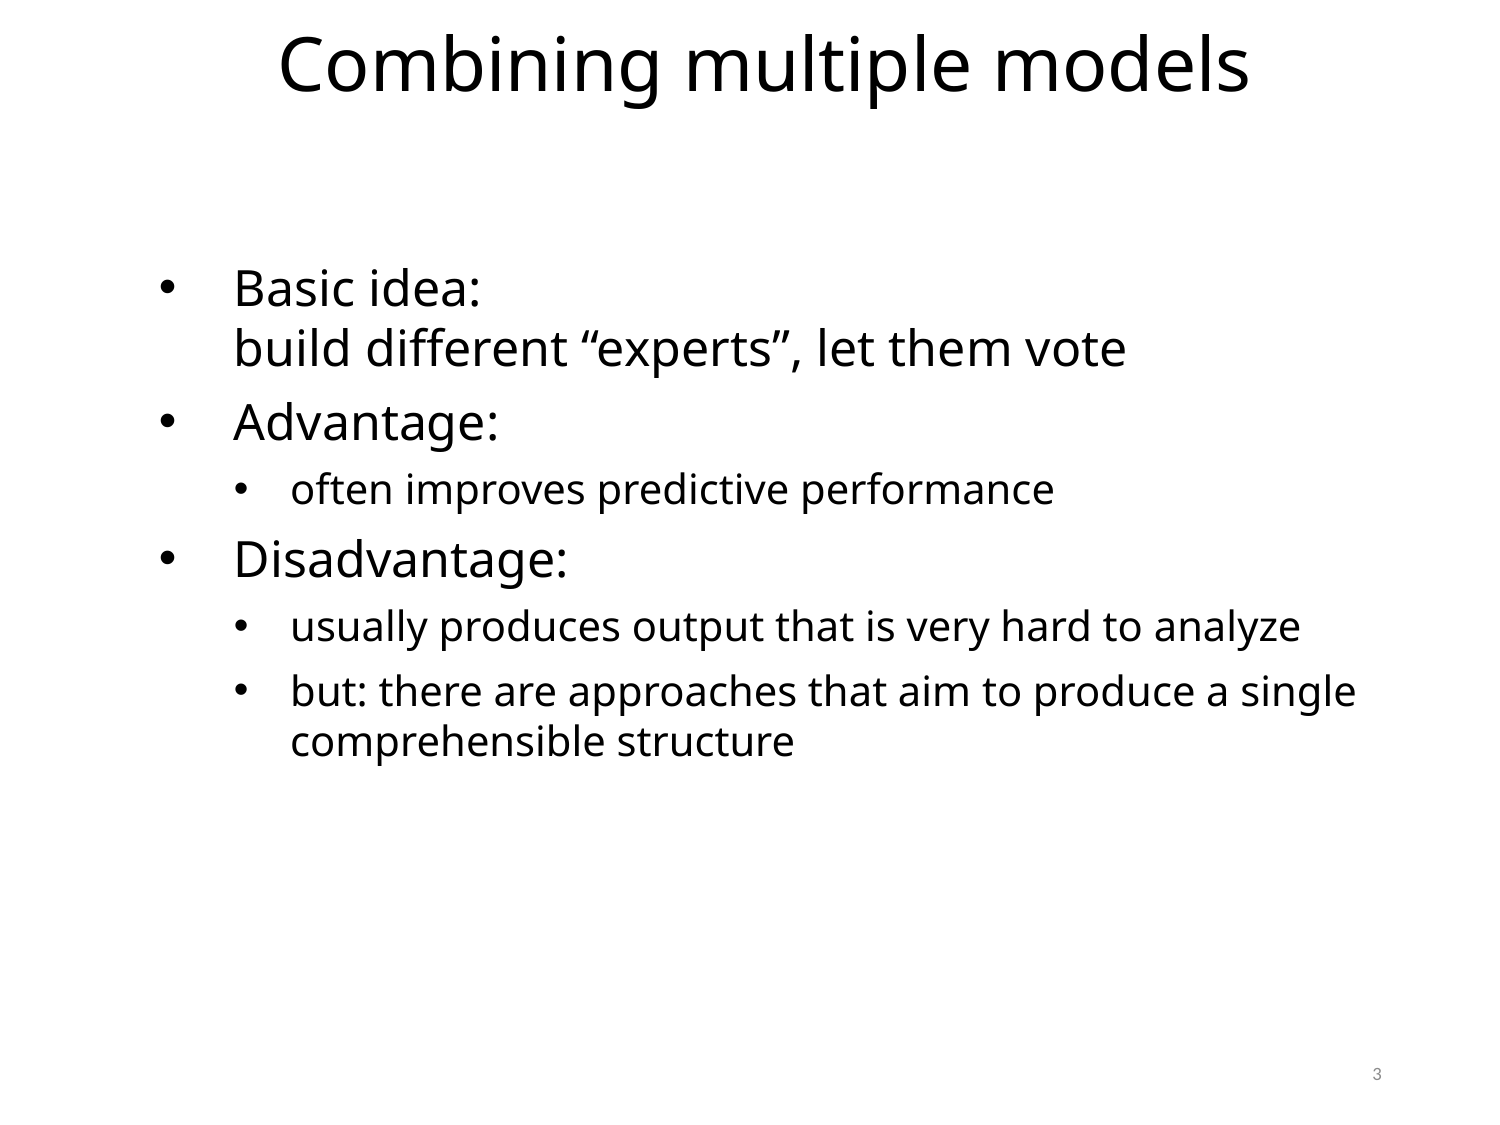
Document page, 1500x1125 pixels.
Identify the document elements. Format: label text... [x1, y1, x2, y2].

text_box Basic idea: build different “experts”, let them vote Advantage: often improves predictive performance Disadvantage: usually produces output that is very hard to analyze but: there are approaches that aim to produce a single comprehensible structure [144, 248, 1382, 772]
title Combining multiple models [262, 0, 1500, 148]
slide_number 3 [1059, 1042, 1397, 1103]
